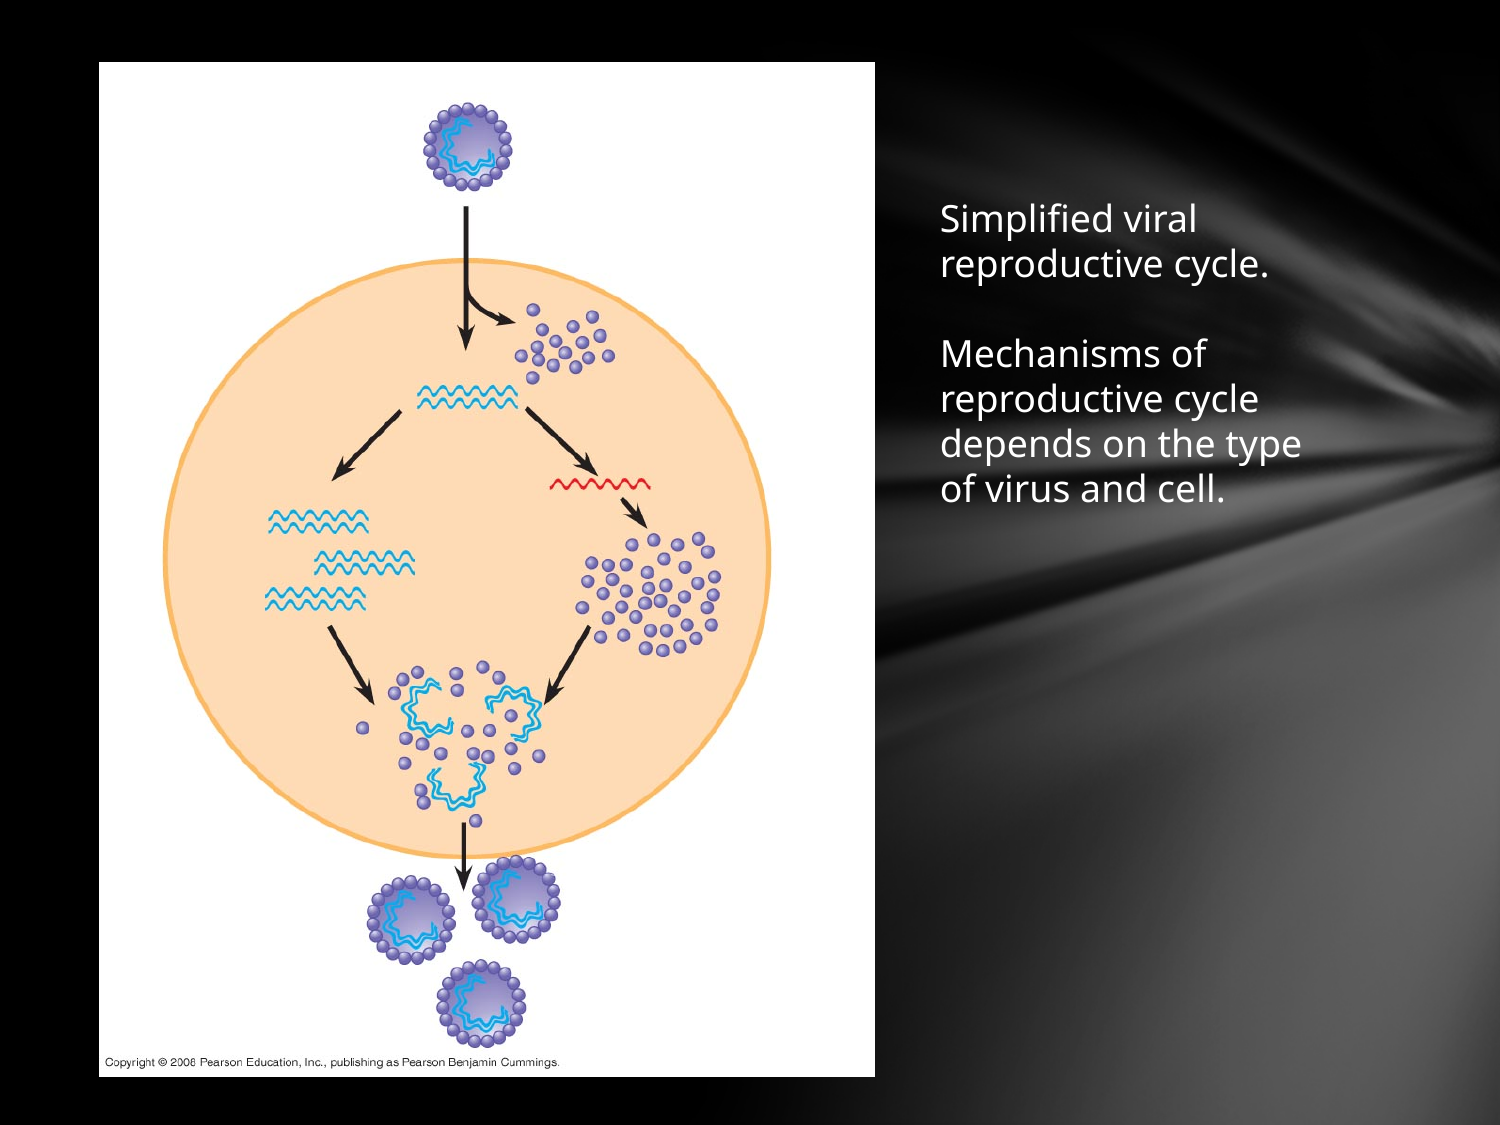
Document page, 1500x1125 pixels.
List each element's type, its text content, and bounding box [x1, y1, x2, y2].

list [99, 62, 876, 1078]
text_box Simplified viral reproductive cycle. Mechanisms of reproductive cycle depends on the type of virus and cell. [924, 187, 1338, 518]
